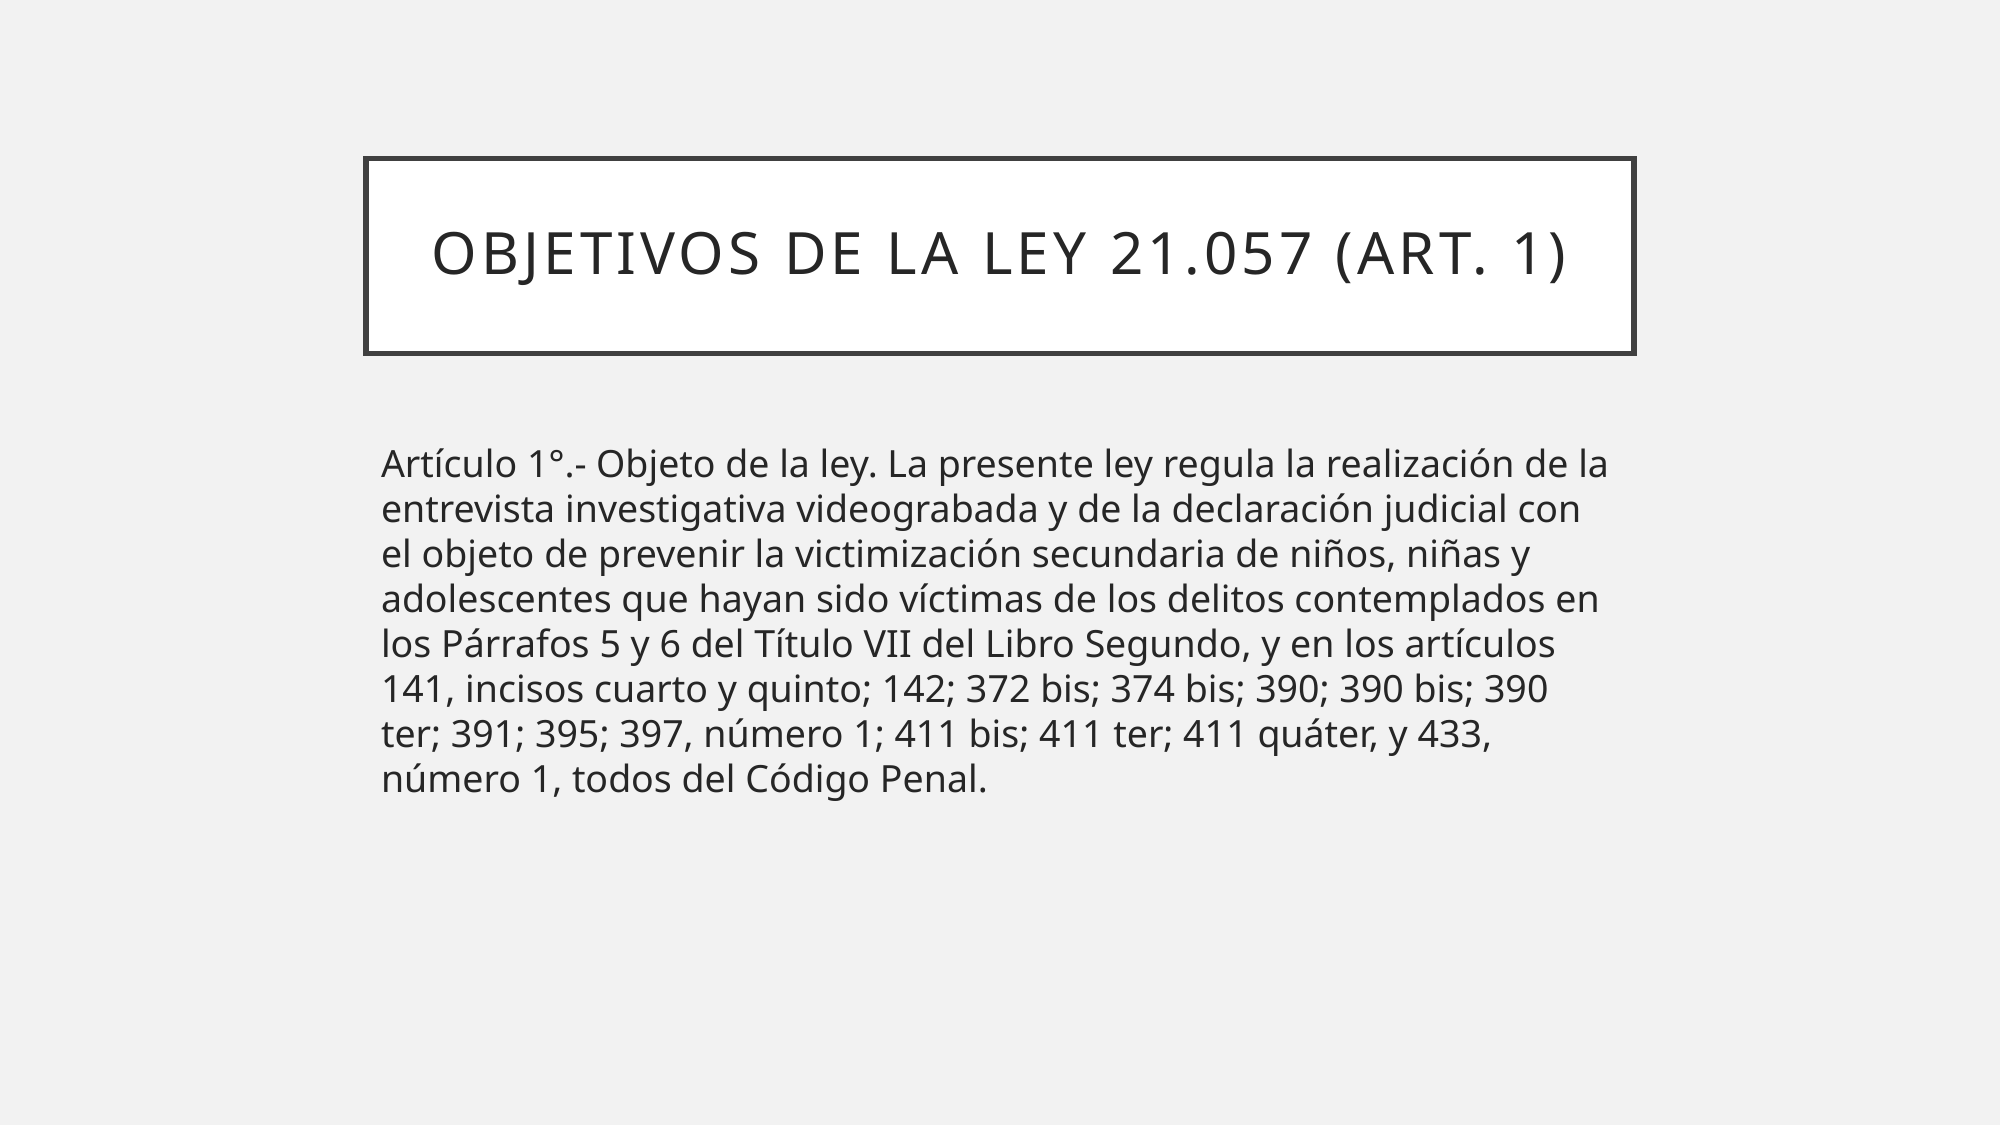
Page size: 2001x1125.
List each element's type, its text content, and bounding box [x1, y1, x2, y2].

title Objetivos de la ley 21.057 (Art. 1) [363, 156, 1637, 356]
list Artículo 1°.- Objeto de la ley. La presente ley regula la realización de la entrevista investigativa videograbada y de la declaración judicial con el objeto de prevenir la victimización secundaria de niños, niñas y adolescentes que hayan sido víctimas de los delitos contemplados en los Párrafos 5 y 6 del Título VII del Libro Segundo, y en los artículos 141, incisos cuarto y quinto; 142; 372 bis; 374 bis; 390; 390 bis; 390 ter; 391; 395; 397, número 1; 411 bis; 411 ter; 411 quáter, y 433, número 1, todos del Código Penal. [366, 432, 1634, 942]
